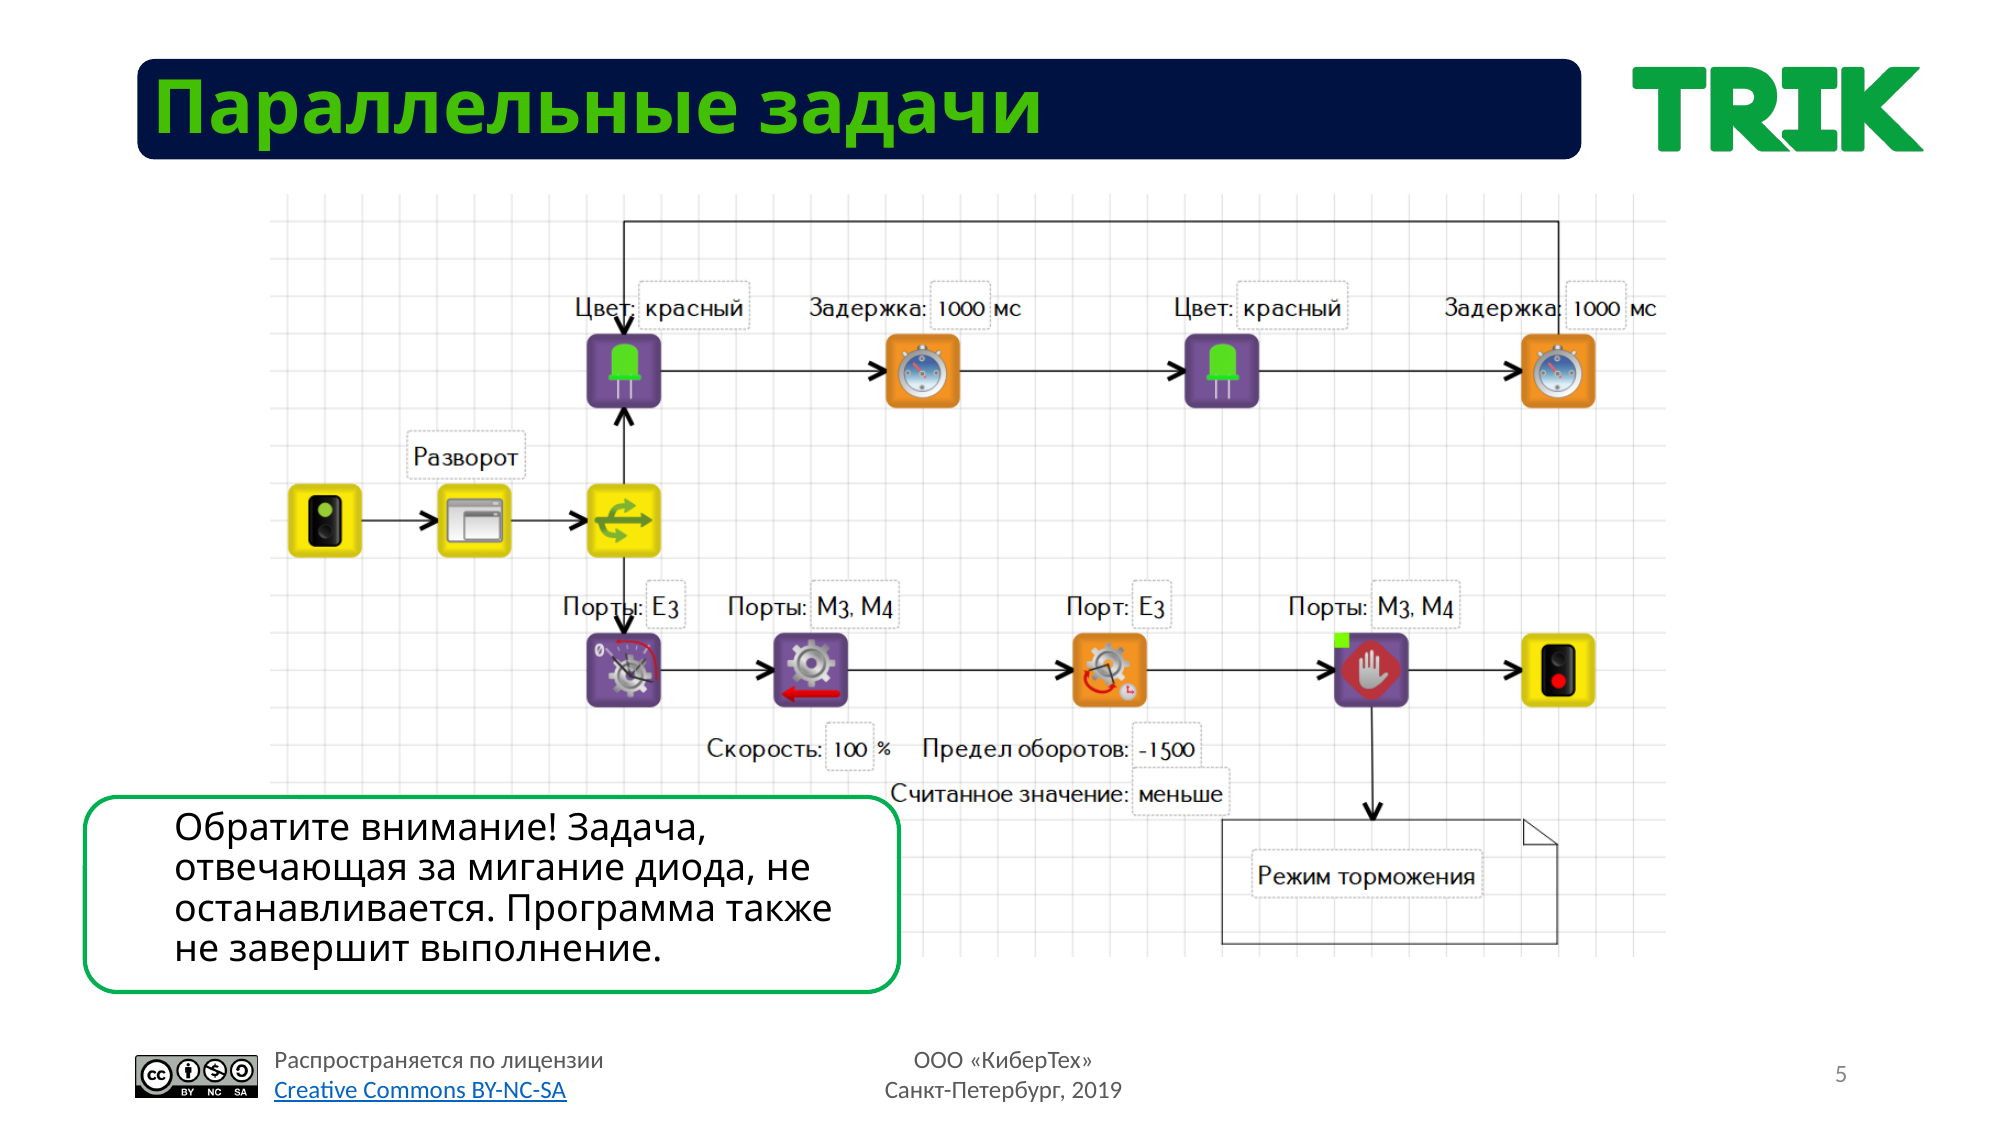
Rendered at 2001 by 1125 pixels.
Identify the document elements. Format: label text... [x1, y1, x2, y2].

slide_number 5 [1412, 1042, 1863, 1103]
picture [270, 194, 1667, 958]
picture [135, 1055, 258, 1098]
picture [1631, 64, 1924, 154]
text_box Обратите внимание! Задача, отвечающая за мигание диода, не останавливается. Программа также не завершит выполнение. [156, 871, 266, 960]
text_box [82, 794, 901, 995]
title Параллельные задачи [137, 61, 1582, 163]
